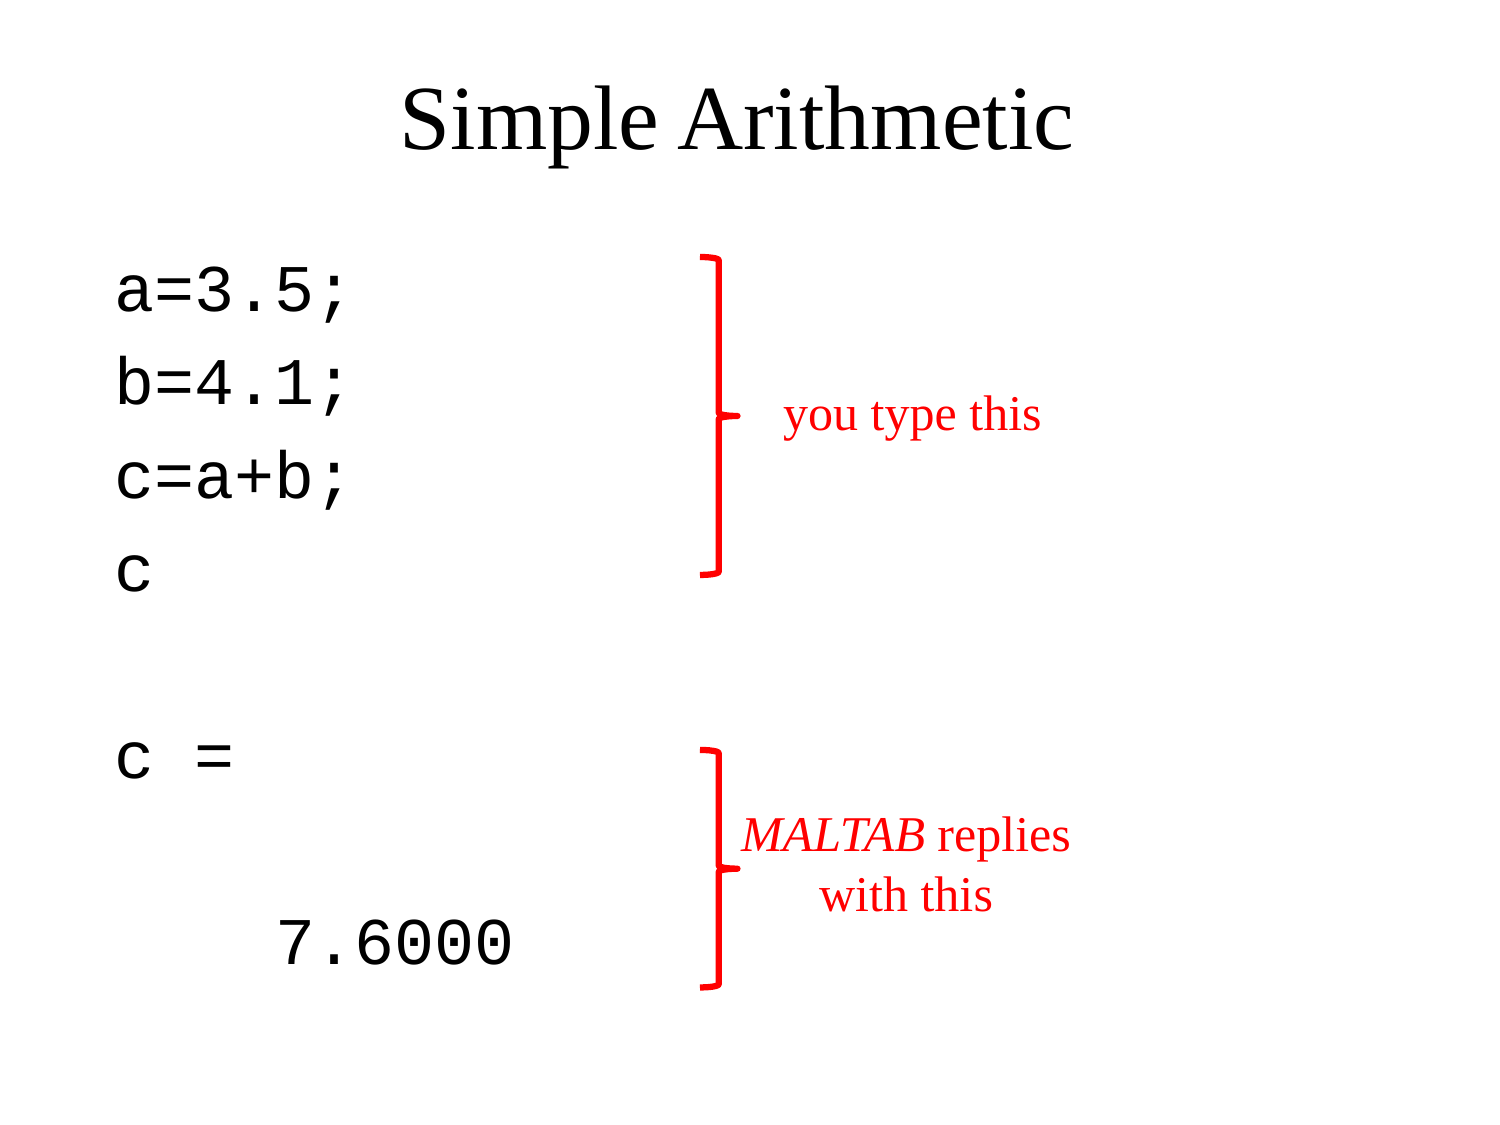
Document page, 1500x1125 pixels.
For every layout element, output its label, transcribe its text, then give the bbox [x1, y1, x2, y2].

list a=3.5; b=4.1; c=a+b; c c = 7.6000 [99, 237, 1425, 1075]
text_box MALTAB replies with this [724, 824, 1088, 900]
text_box [699, 749, 739, 989]
title Simple Arithmetic [62, 0, 1413, 225]
text_box you type this [724, 372, 1100, 448]
text_box [699, 256, 724, 576]
